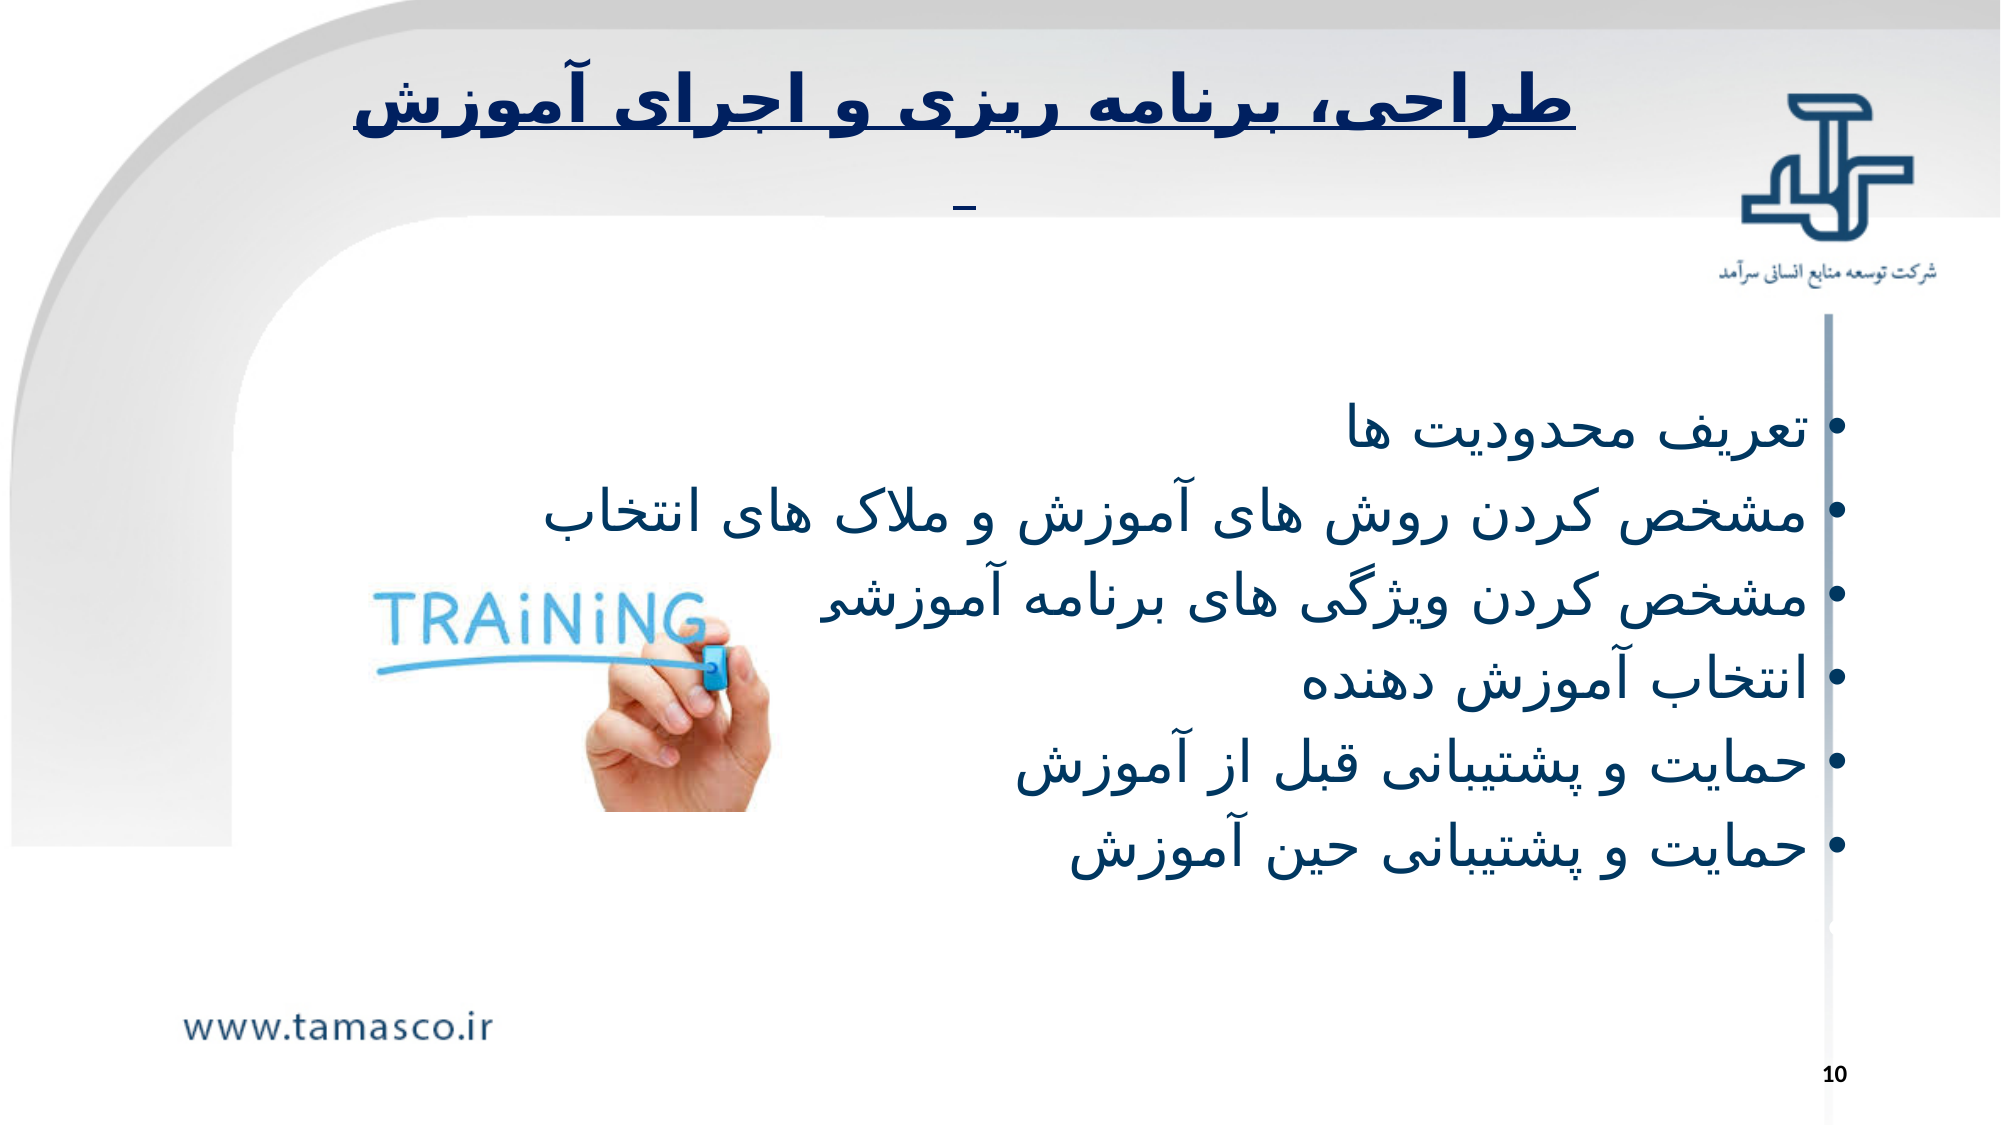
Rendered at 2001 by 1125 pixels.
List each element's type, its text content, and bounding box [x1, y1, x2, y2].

slide_number 10 [1412, 1042, 1863, 1103]
picture [0, 0, 2001, 1125]
text_box طراحی، برنامه ریزی و اجرای آموزش [16, 80, 1913, 192]
list تعریف محدودیت ها مشخص کردن روش های آموزش و ملاک های انتخاب مشخص کردن ویژگی های برنامه آموزشی انتخاب آموزش دهنده حمایت و پشتیبانی قبل از آموزش حمایت و پشتیبانی حین آموزش . [137, 299, 1863, 1014]
